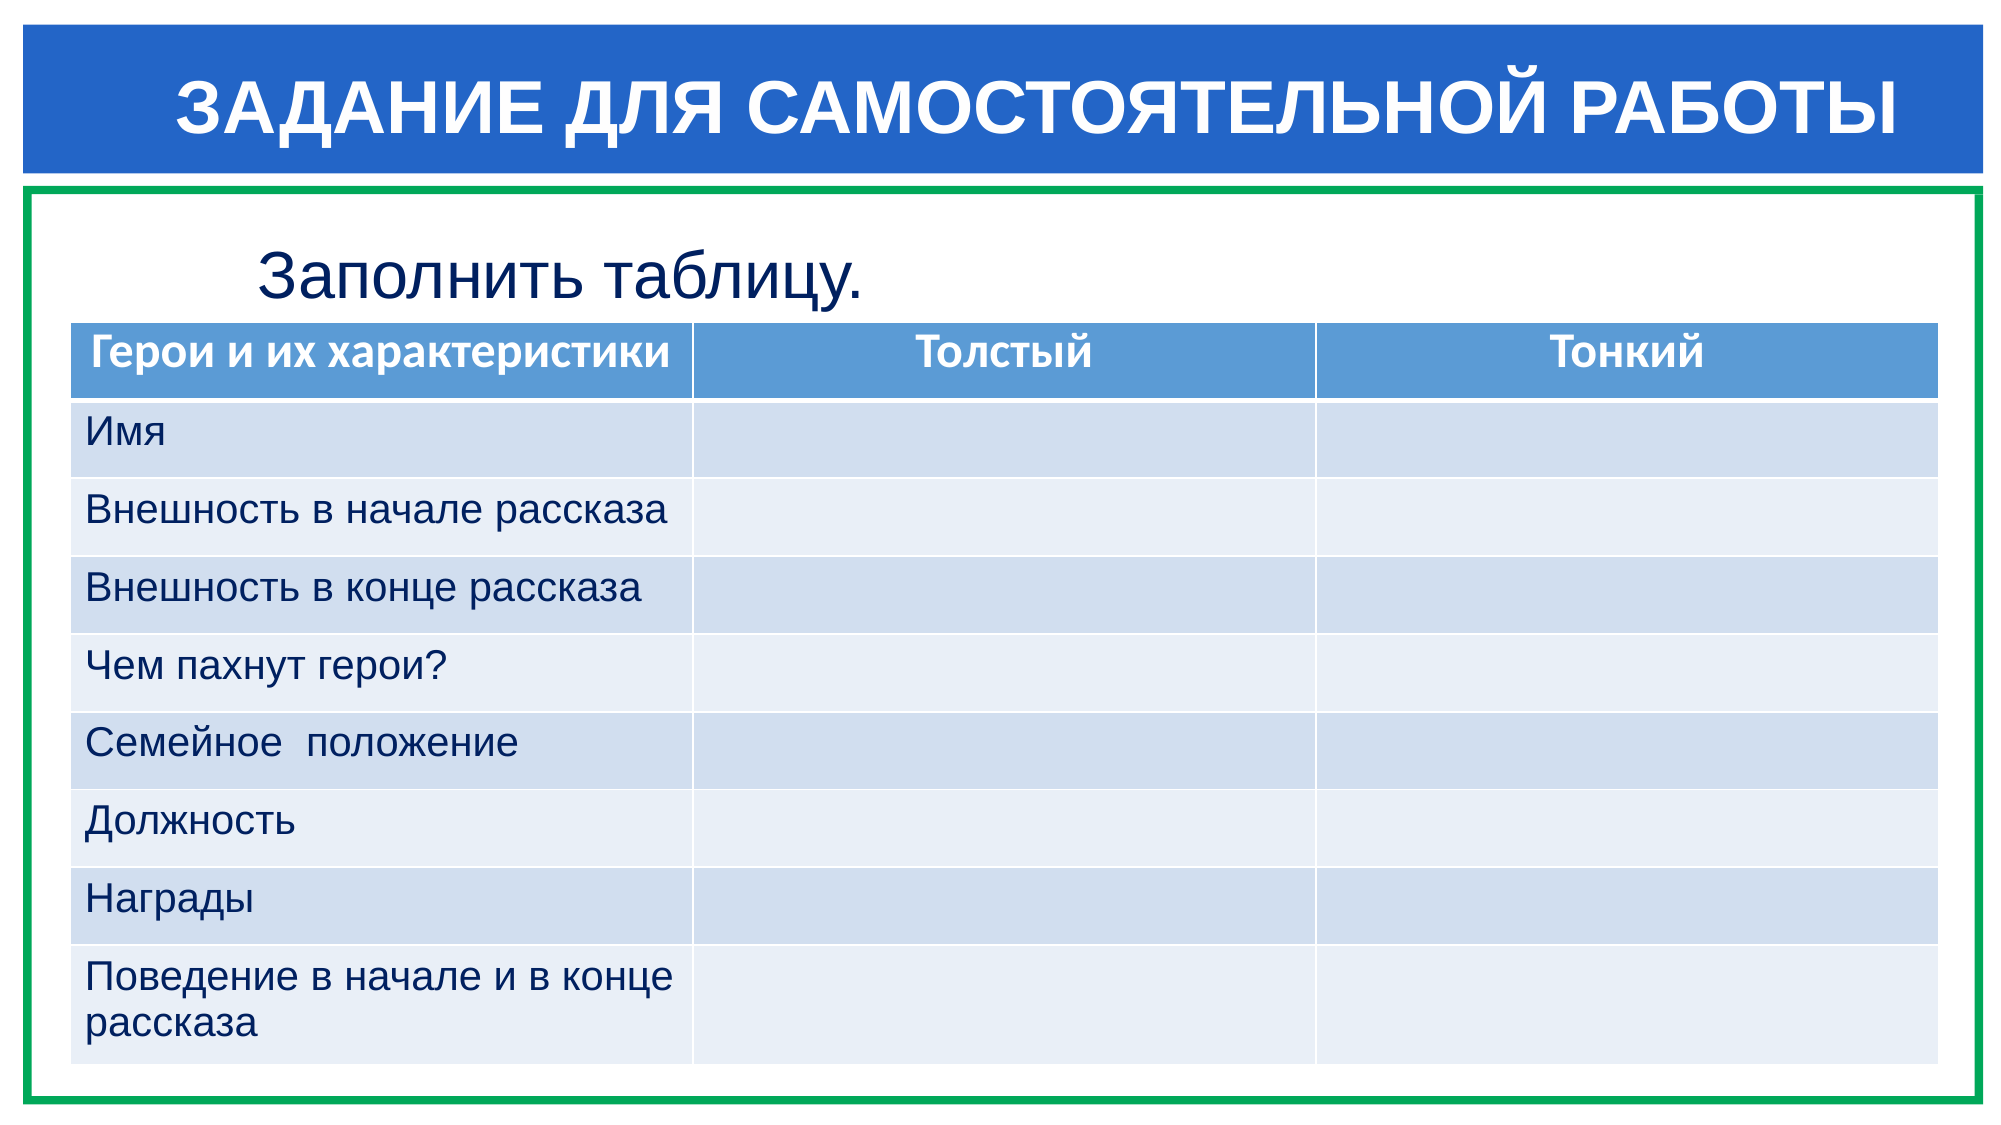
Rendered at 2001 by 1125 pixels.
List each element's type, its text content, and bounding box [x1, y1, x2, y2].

table_header Толстый [694, 323, 1315, 398]
title ЗАДАНИЕ ДЛЯ САМОСТОЯТЕЛЬНОЙ РАБОТЫ [137, 59, 1939, 126]
table_cell [1317, 790, 1938, 866]
table_cell Награды [71, 868, 692, 944]
table_cell Семейное положение [71, 713, 692, 789]
table_cell [1317, 479, 1938, 555]
table_cell Должность [71, 790, 692, 866]
table_cell [1317, 868, 1938, 944]
text_box Заполнить таблицу. [35, 126, 2000, 501]
table_cell [1317, 713, 1938, 789]
table_cell Чем пахнут герои? [71, 635, 692, 711]
table_cell [694, 790, 1315, 866]
table_cell [694, 713, 1315, 789]
table_cell [694, 479, 1315, 555]
table_cell Внешность в начале рассказа [71, 479, 692, 555]
table_cell [1317, 403, 1938, 477]
table_cell Внешность в конце рассказа [71, 557, 692, 633]
table_cell [694, 557, 1315, 633]
table_cell [694, 635, 1315, 711]
table_header Тонкий [1317, 323, 1938, 398]
table_cell Поведение в начале и в конце рассказа [71, 946, 692, 1064]
table_cell [694, 946, 1315, 1064]
table_cell [1317, 946, 1938, 1064]
table_header Герои и их характеристики [71, 323, 692, 398]
table_cell [1317, 557, 1938, 633]
table_cell Имя [71, 403, 692, 477]
table_cell [694, 403, 1315, 477]
table_cell [694, 868, 1315, 944]
table_cell [1317, 635, 1938, 711]
